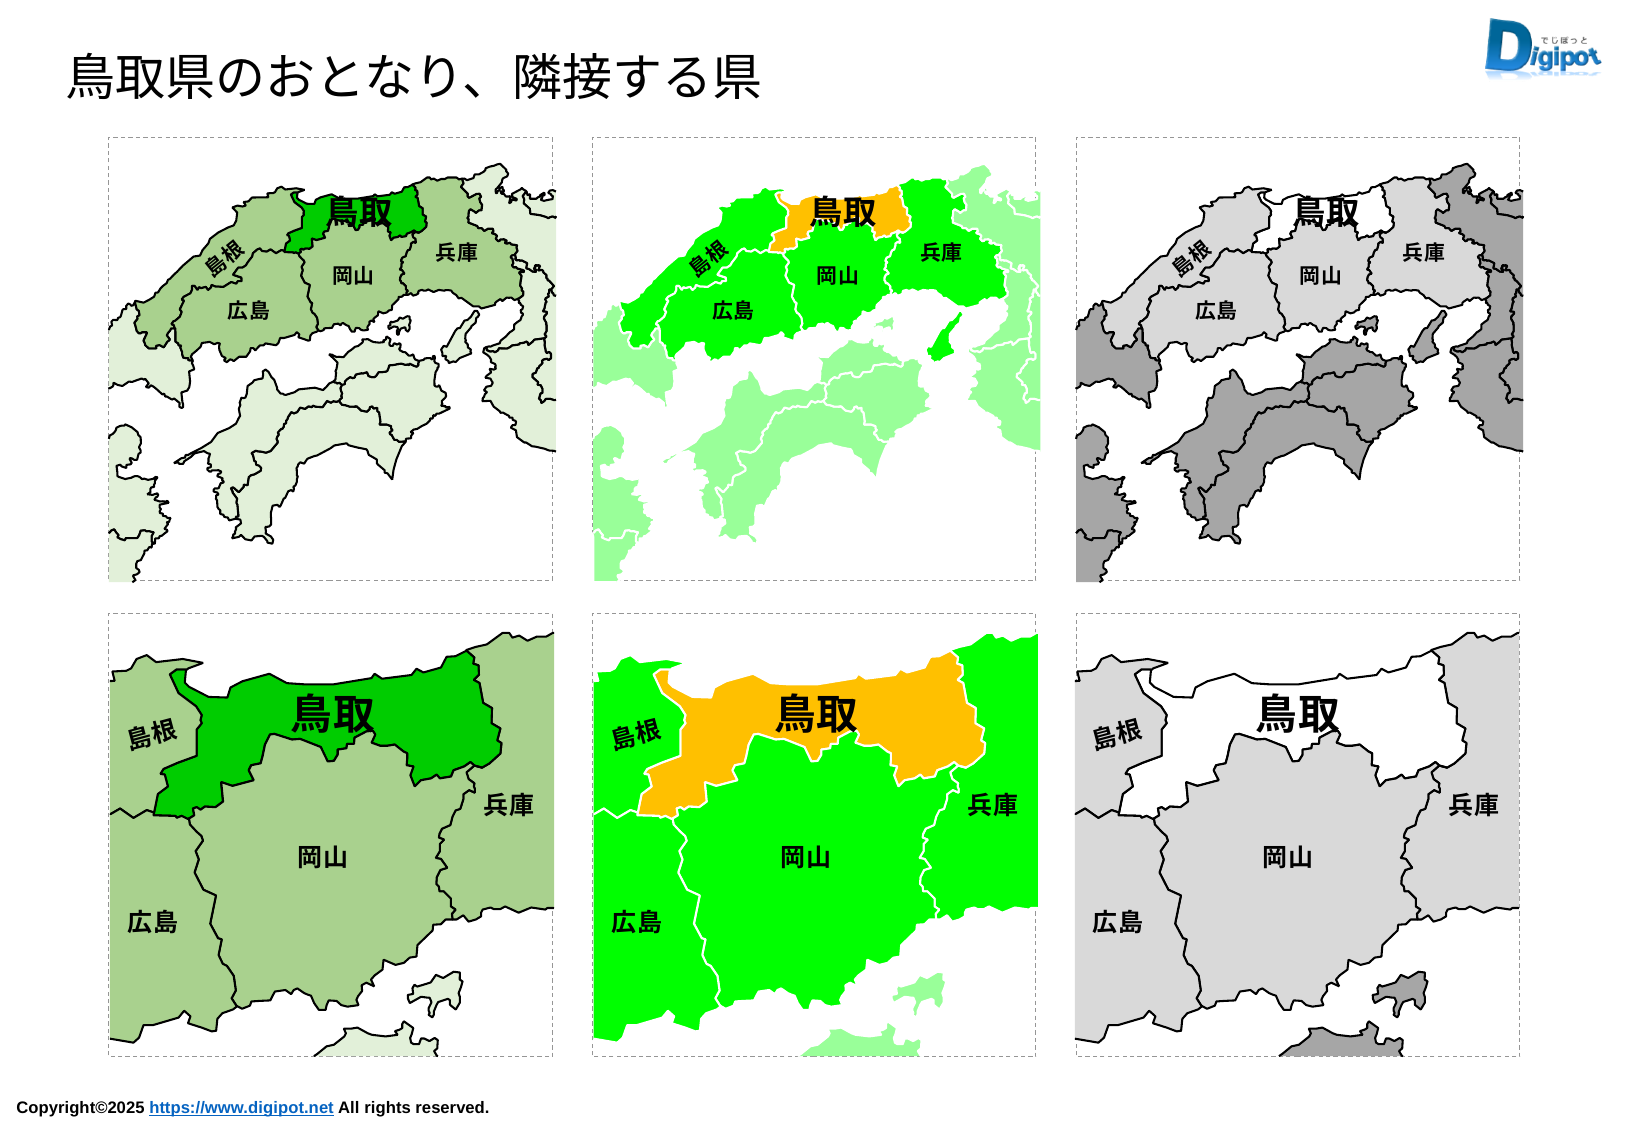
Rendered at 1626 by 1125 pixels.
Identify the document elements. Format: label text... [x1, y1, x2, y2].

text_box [1074, 632, 1519, 1057]
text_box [593, 163, 1041, 583]
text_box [1076, 163, 1524, 583]
picture [1485, 18, 1602, 82]
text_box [109, 632, 555, 1057]
text_box 鳥取県のおとなり、隣接する県 [50, 38, 777, 113]
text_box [593, 632, 1038, 1057]
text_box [108, 163, 556, 583]
